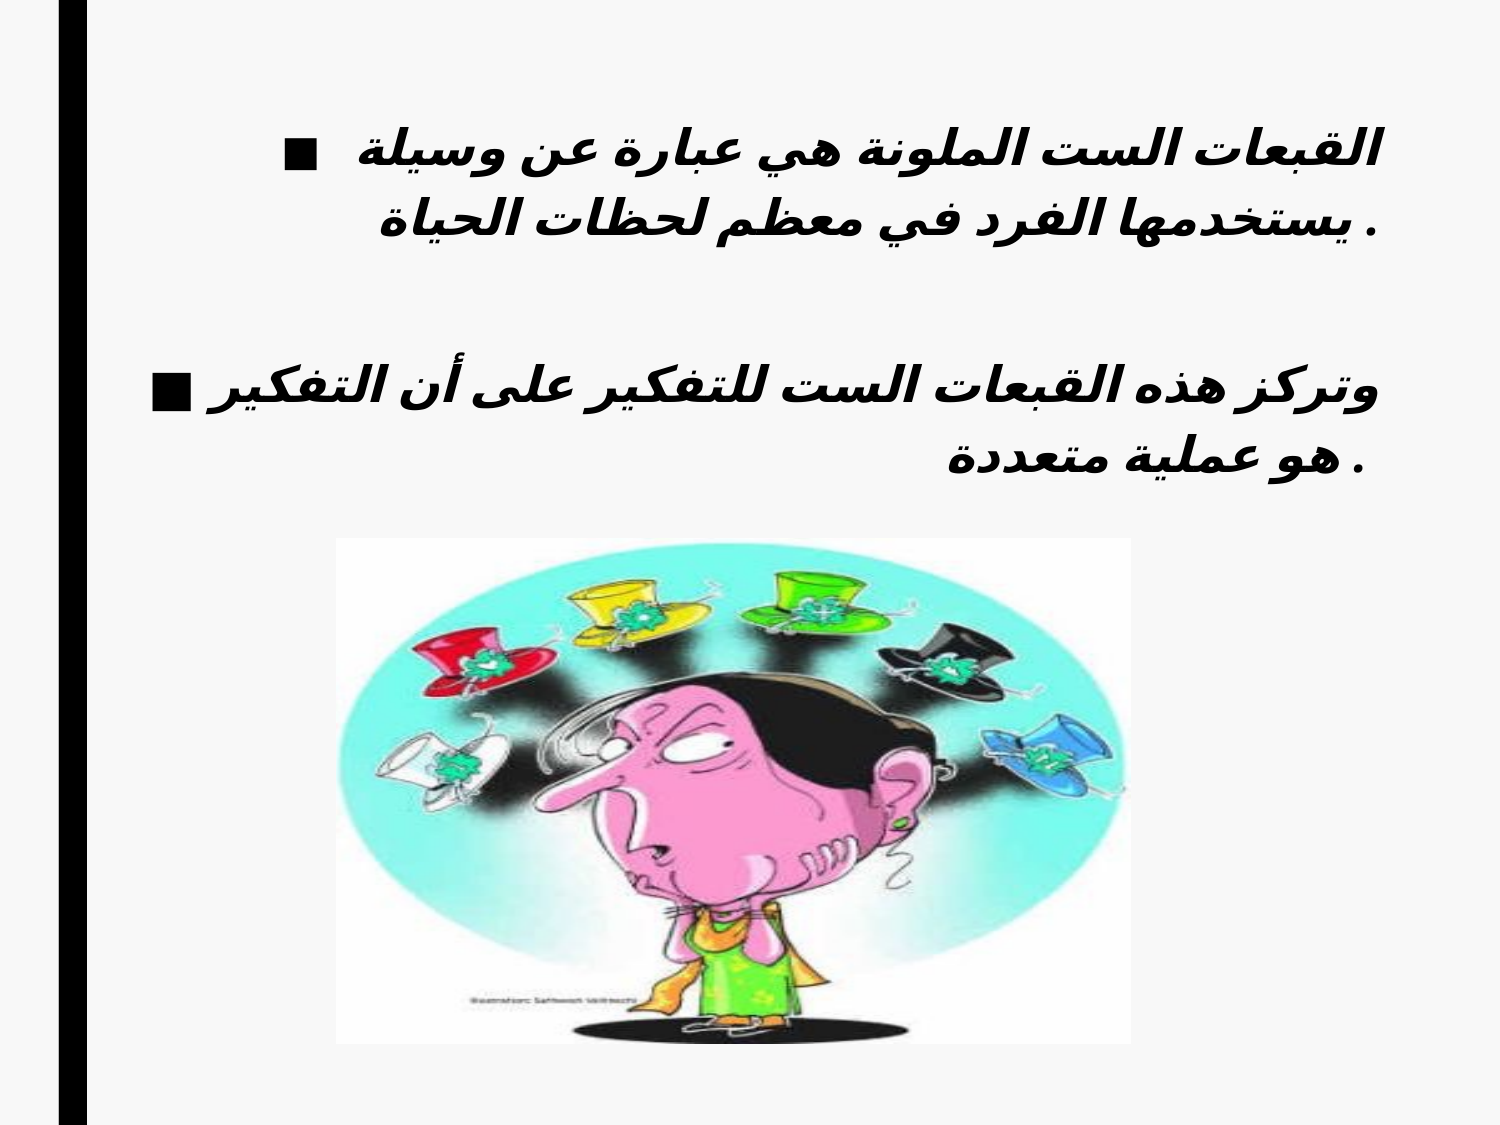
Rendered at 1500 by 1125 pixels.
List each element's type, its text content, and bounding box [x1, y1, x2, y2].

picture [336, 538, 1131, 1044]
list القبعات الست الملونة هي عبارة عن وسيلة يستخدمها الفرد في معظم لحظات الحياة . وتركز هذه القبعات الست للتفكير على أن التفكير هو عملية متعددة . [135, 113, 1389, 704]
